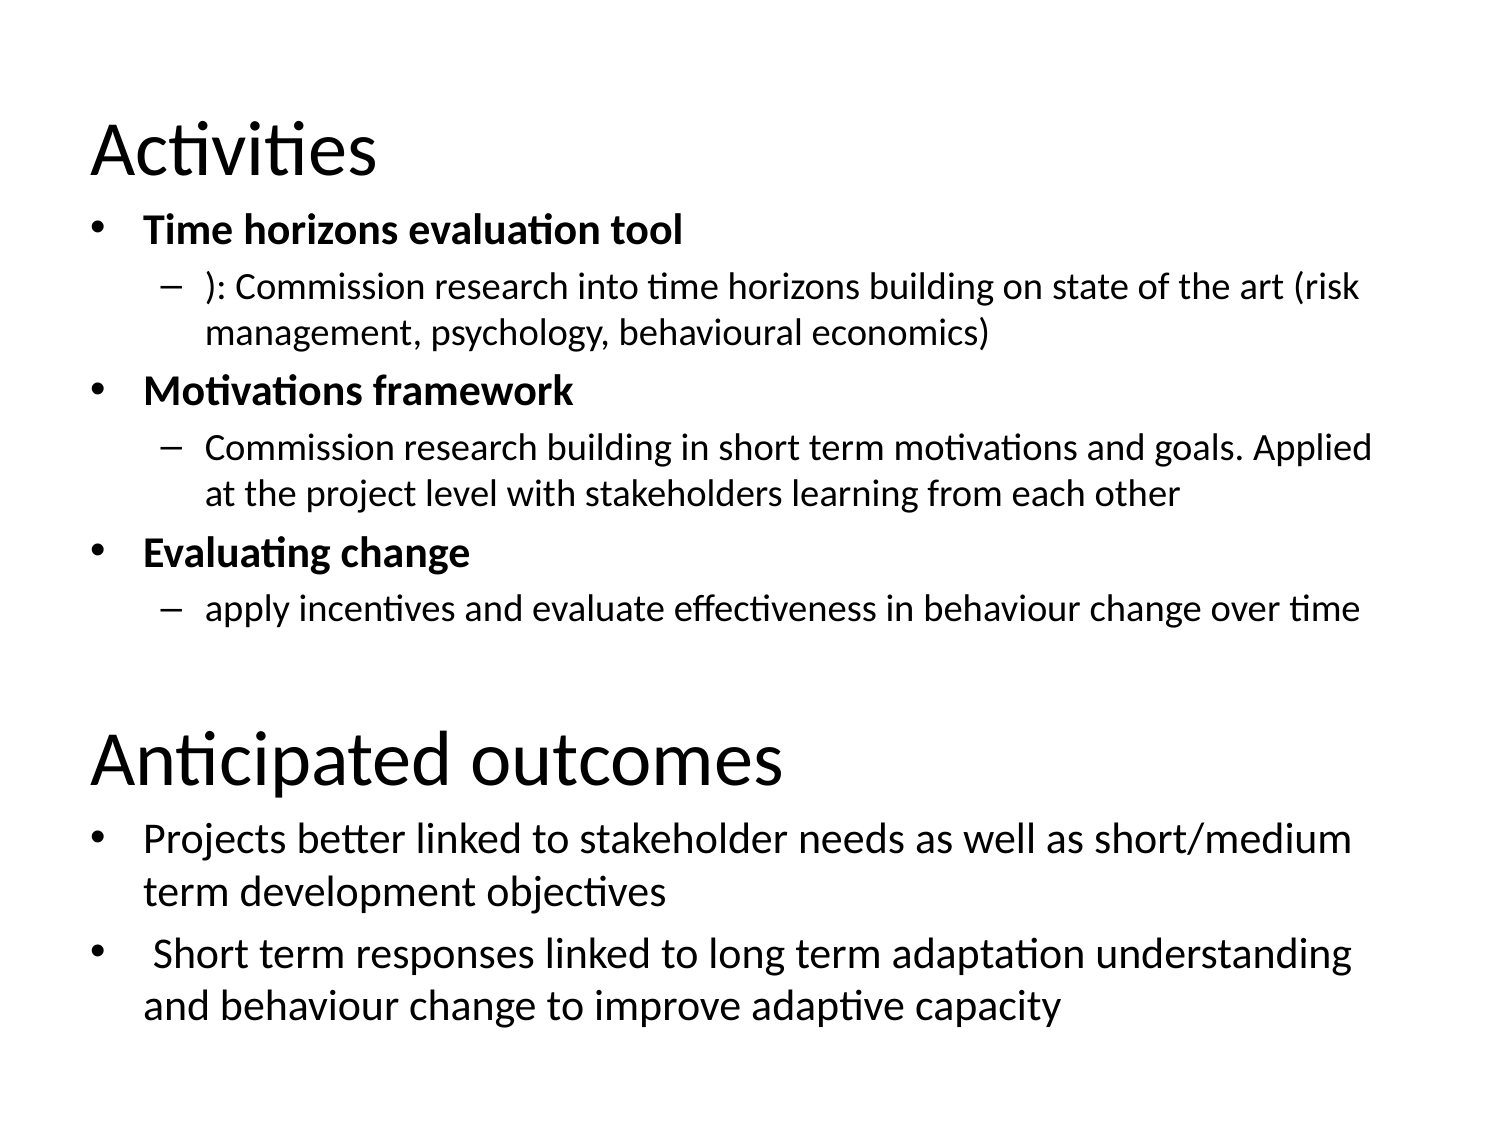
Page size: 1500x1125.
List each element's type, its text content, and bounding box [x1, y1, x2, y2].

list Activities Time horizons evaluation tool ): Commission research into time horizons building on state of the art (risk management, psychology, behavioural economics) Motivations framework Commission research building in short term motivations and goals. Applied at the project level with stakeholders learning from each other Evaluating change apply incentives and evaluate effectiveness in behaviour change over time Anticipated outcomes Projects better linked to stakeholder needs as well as short/medium term development objectives Short term responses linked to long term adaptation understanding and behaviour change to improve adaptive capacity [75, 90, 1425, 1059]
